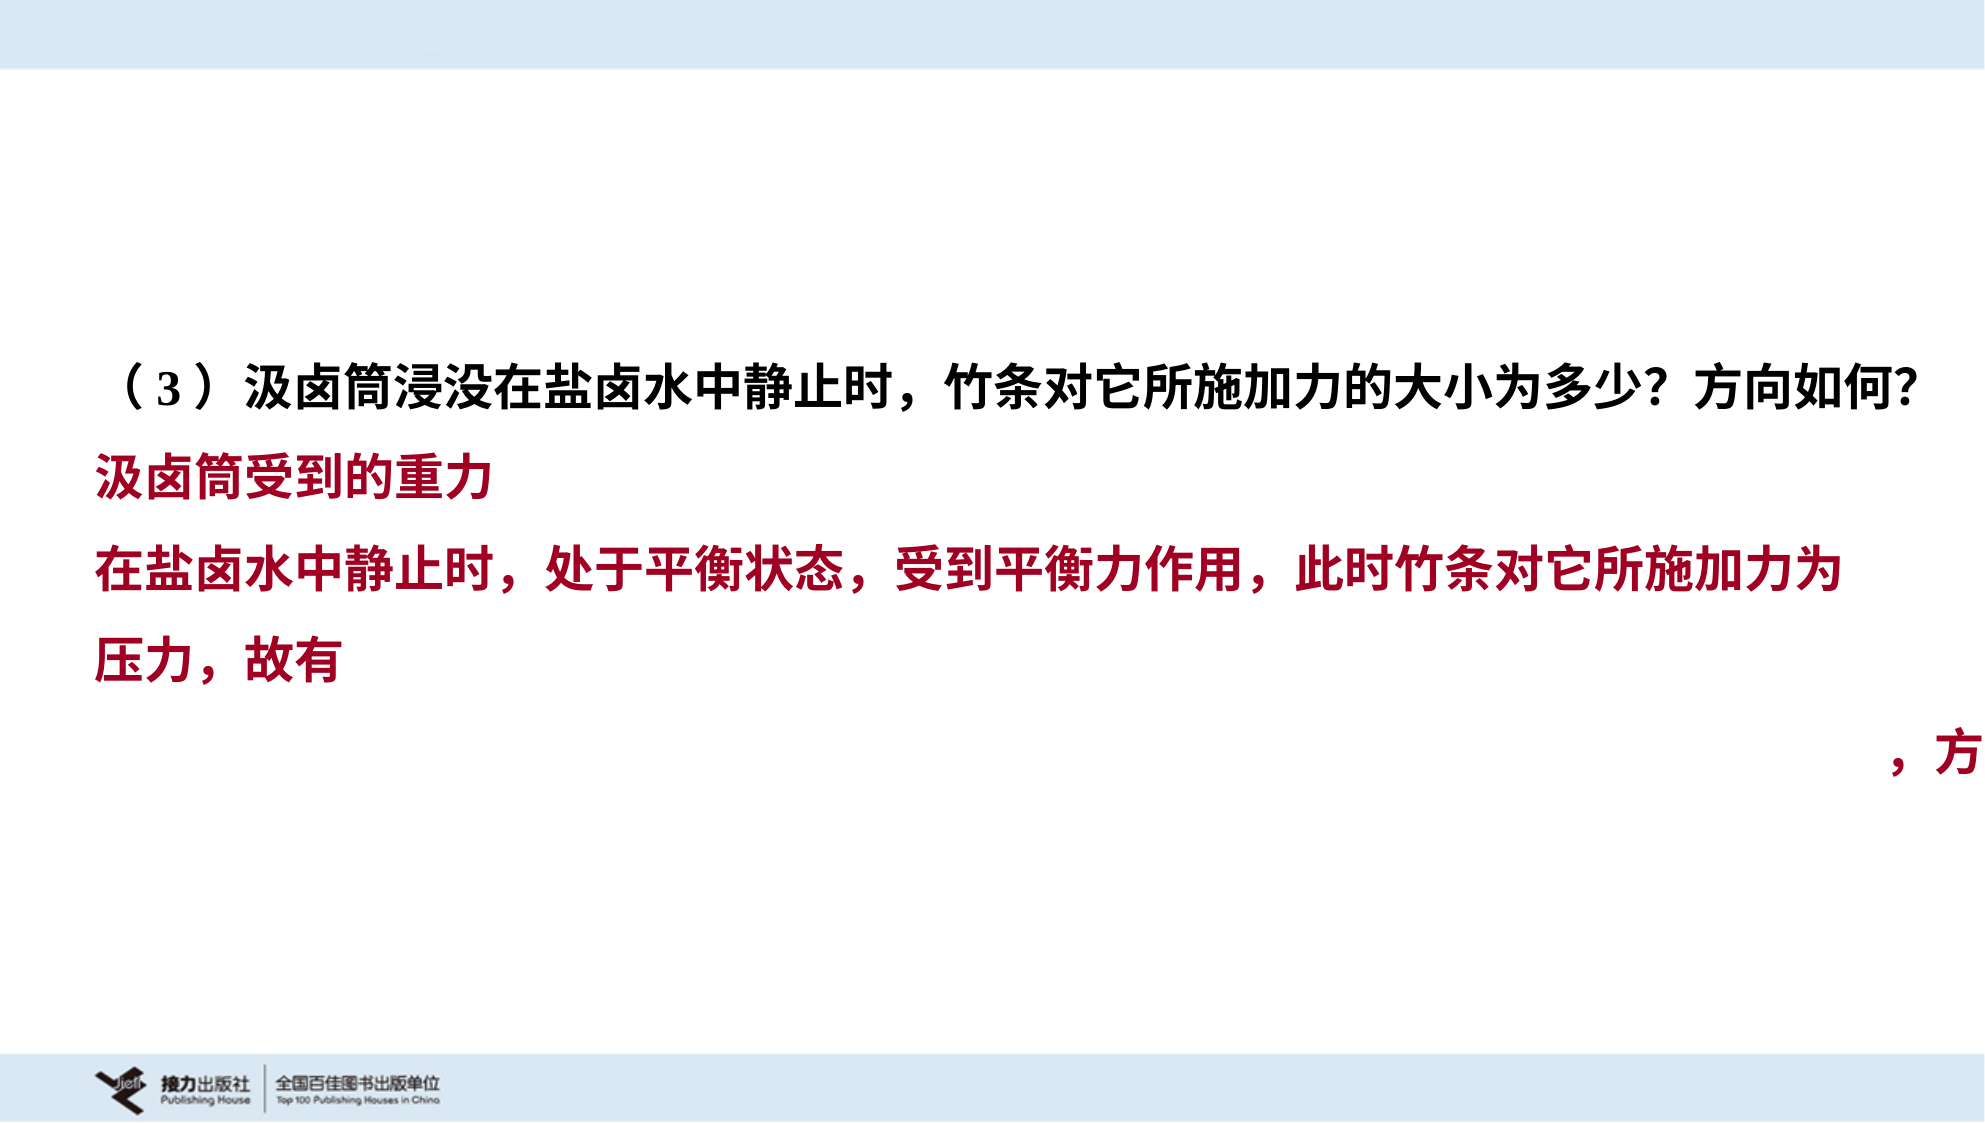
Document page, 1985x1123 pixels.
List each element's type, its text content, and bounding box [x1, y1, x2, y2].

picture [0, 0, 1985, 1122]
text_box （3）汲卤筒浸没在盐卤水中静止时，竹条对它所施加力的大小为多少？方向如何？ [94, 328, 1953, 416]
